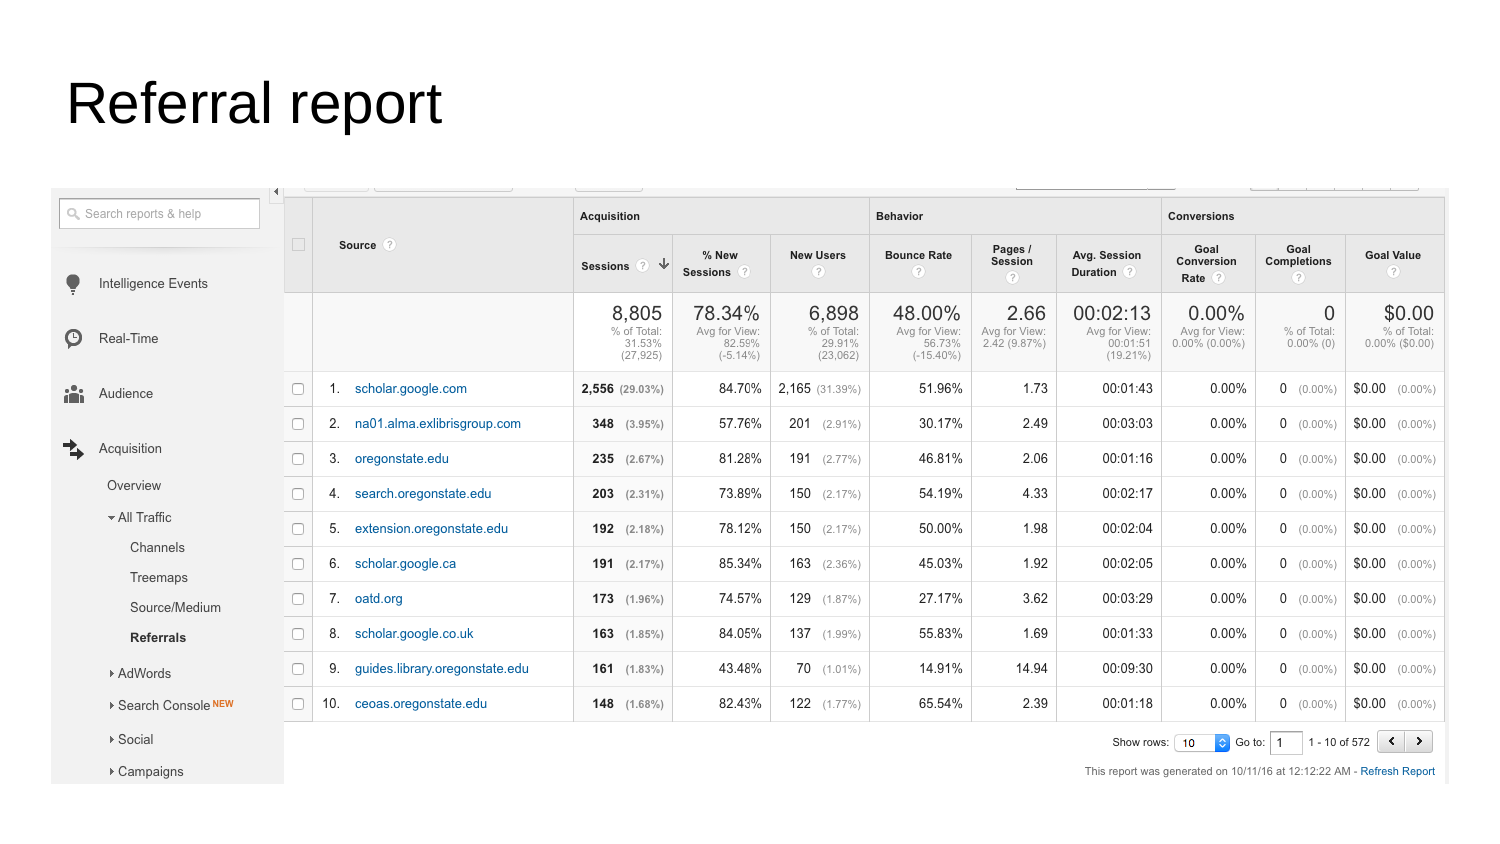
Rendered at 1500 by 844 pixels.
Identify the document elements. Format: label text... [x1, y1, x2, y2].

picture [50, 188, 1450, 785]
title Referral report [51, 49, 1449, 144]
